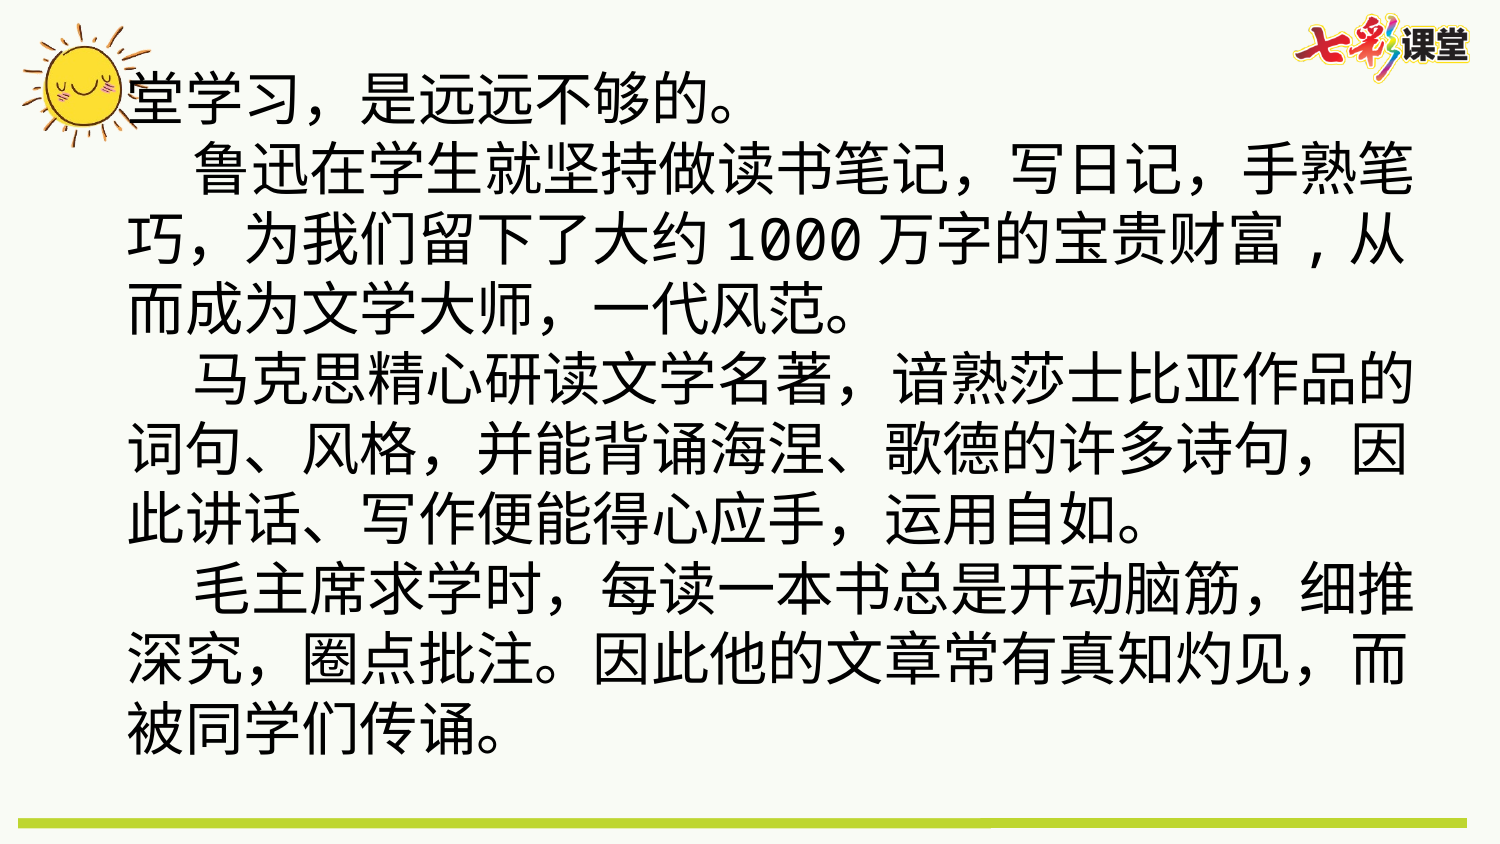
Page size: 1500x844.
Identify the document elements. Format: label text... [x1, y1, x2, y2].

picture [0, 0, 173, 172]
picture [18, 771, 1467, 844]
text_box 堂学习，是远远不够的。 鲁迅在学生就坚持做读书笔记，写日记，手熟笔巧，为我们留下了大约1000万字的宝贵财富,从而成为文学大师，一代风范。 马克思精心研读文学名著，谙熟莎士比亚作品的词句、风格，并能背诵海涅、歌德的许多诗句，因此讲话、写作便能得心应手，运用自如。 毛主席求学时，每读一本书总是开动脑筋，细推深究，圈点批注。因此他的文章常有真知灼见，而被同学们传诵。 [112, 54, 1468, 840]
picture [1291, 9, 1472, 87]
